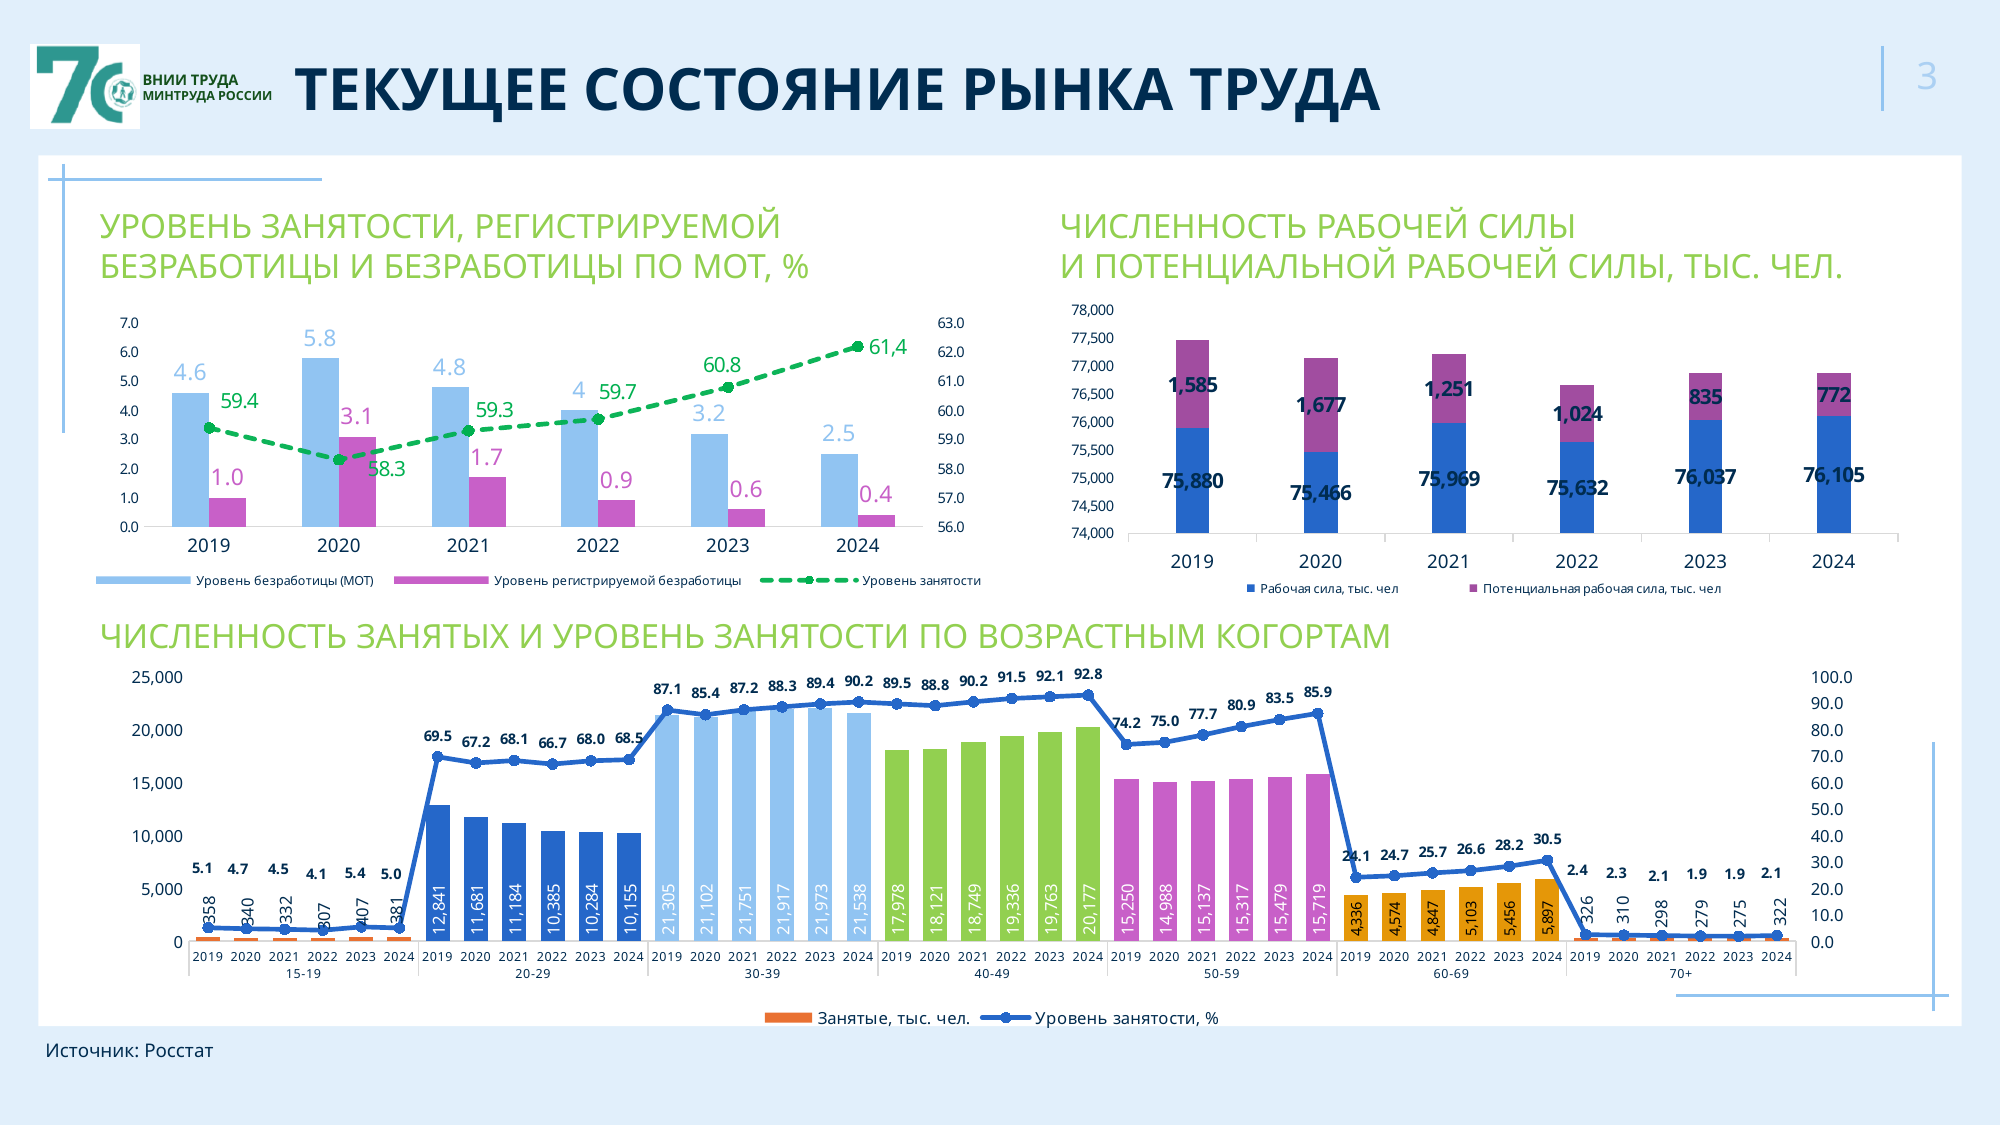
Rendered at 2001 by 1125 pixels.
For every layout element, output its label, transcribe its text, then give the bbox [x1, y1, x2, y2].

chart [1053, 292, 1916, 622]
chart [77, 299, 1001, 609]
text_box ТЕКУЩЕЕ СОСТОЯНИЕ РЫНКА ТРУДА [279, 47, 1916, 136]
chart [95, 656, 1890, 1036]
text_box ЧИСЛЕННОСТЬ РАБОЧЕЙ СИЛЫ И ПОТЕНЦИАЛЬНОЙ РАБОЧЕЙ СИЛЫ, ТЫС. ЧЕЛ. [1044, 197, 1983, 292]
text_box ЧИСЛЕННОСТЬ ЗАНЯТЫХ И УРОВЕНЬ ЗАНЯТОСТИ ПО ВОЗРАСТНЫМ КОГОРТАМ [84, 608, 1642, 663]
text_box Источник: Росстат [29, 1016, 275, 1084]
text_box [30, 44, 276, 130]
slide_number 3 [1872, 47, 1954, 108]
text_box УРОВЕНЬ ЗАНЯТОСТИ, РЕГИСТРИРУЕМОЙ БЕЗРАБОТИЦЫ И БЕЗРАБОТИЦЫ ПО МОТ, % [84, 197, 959, 292]
